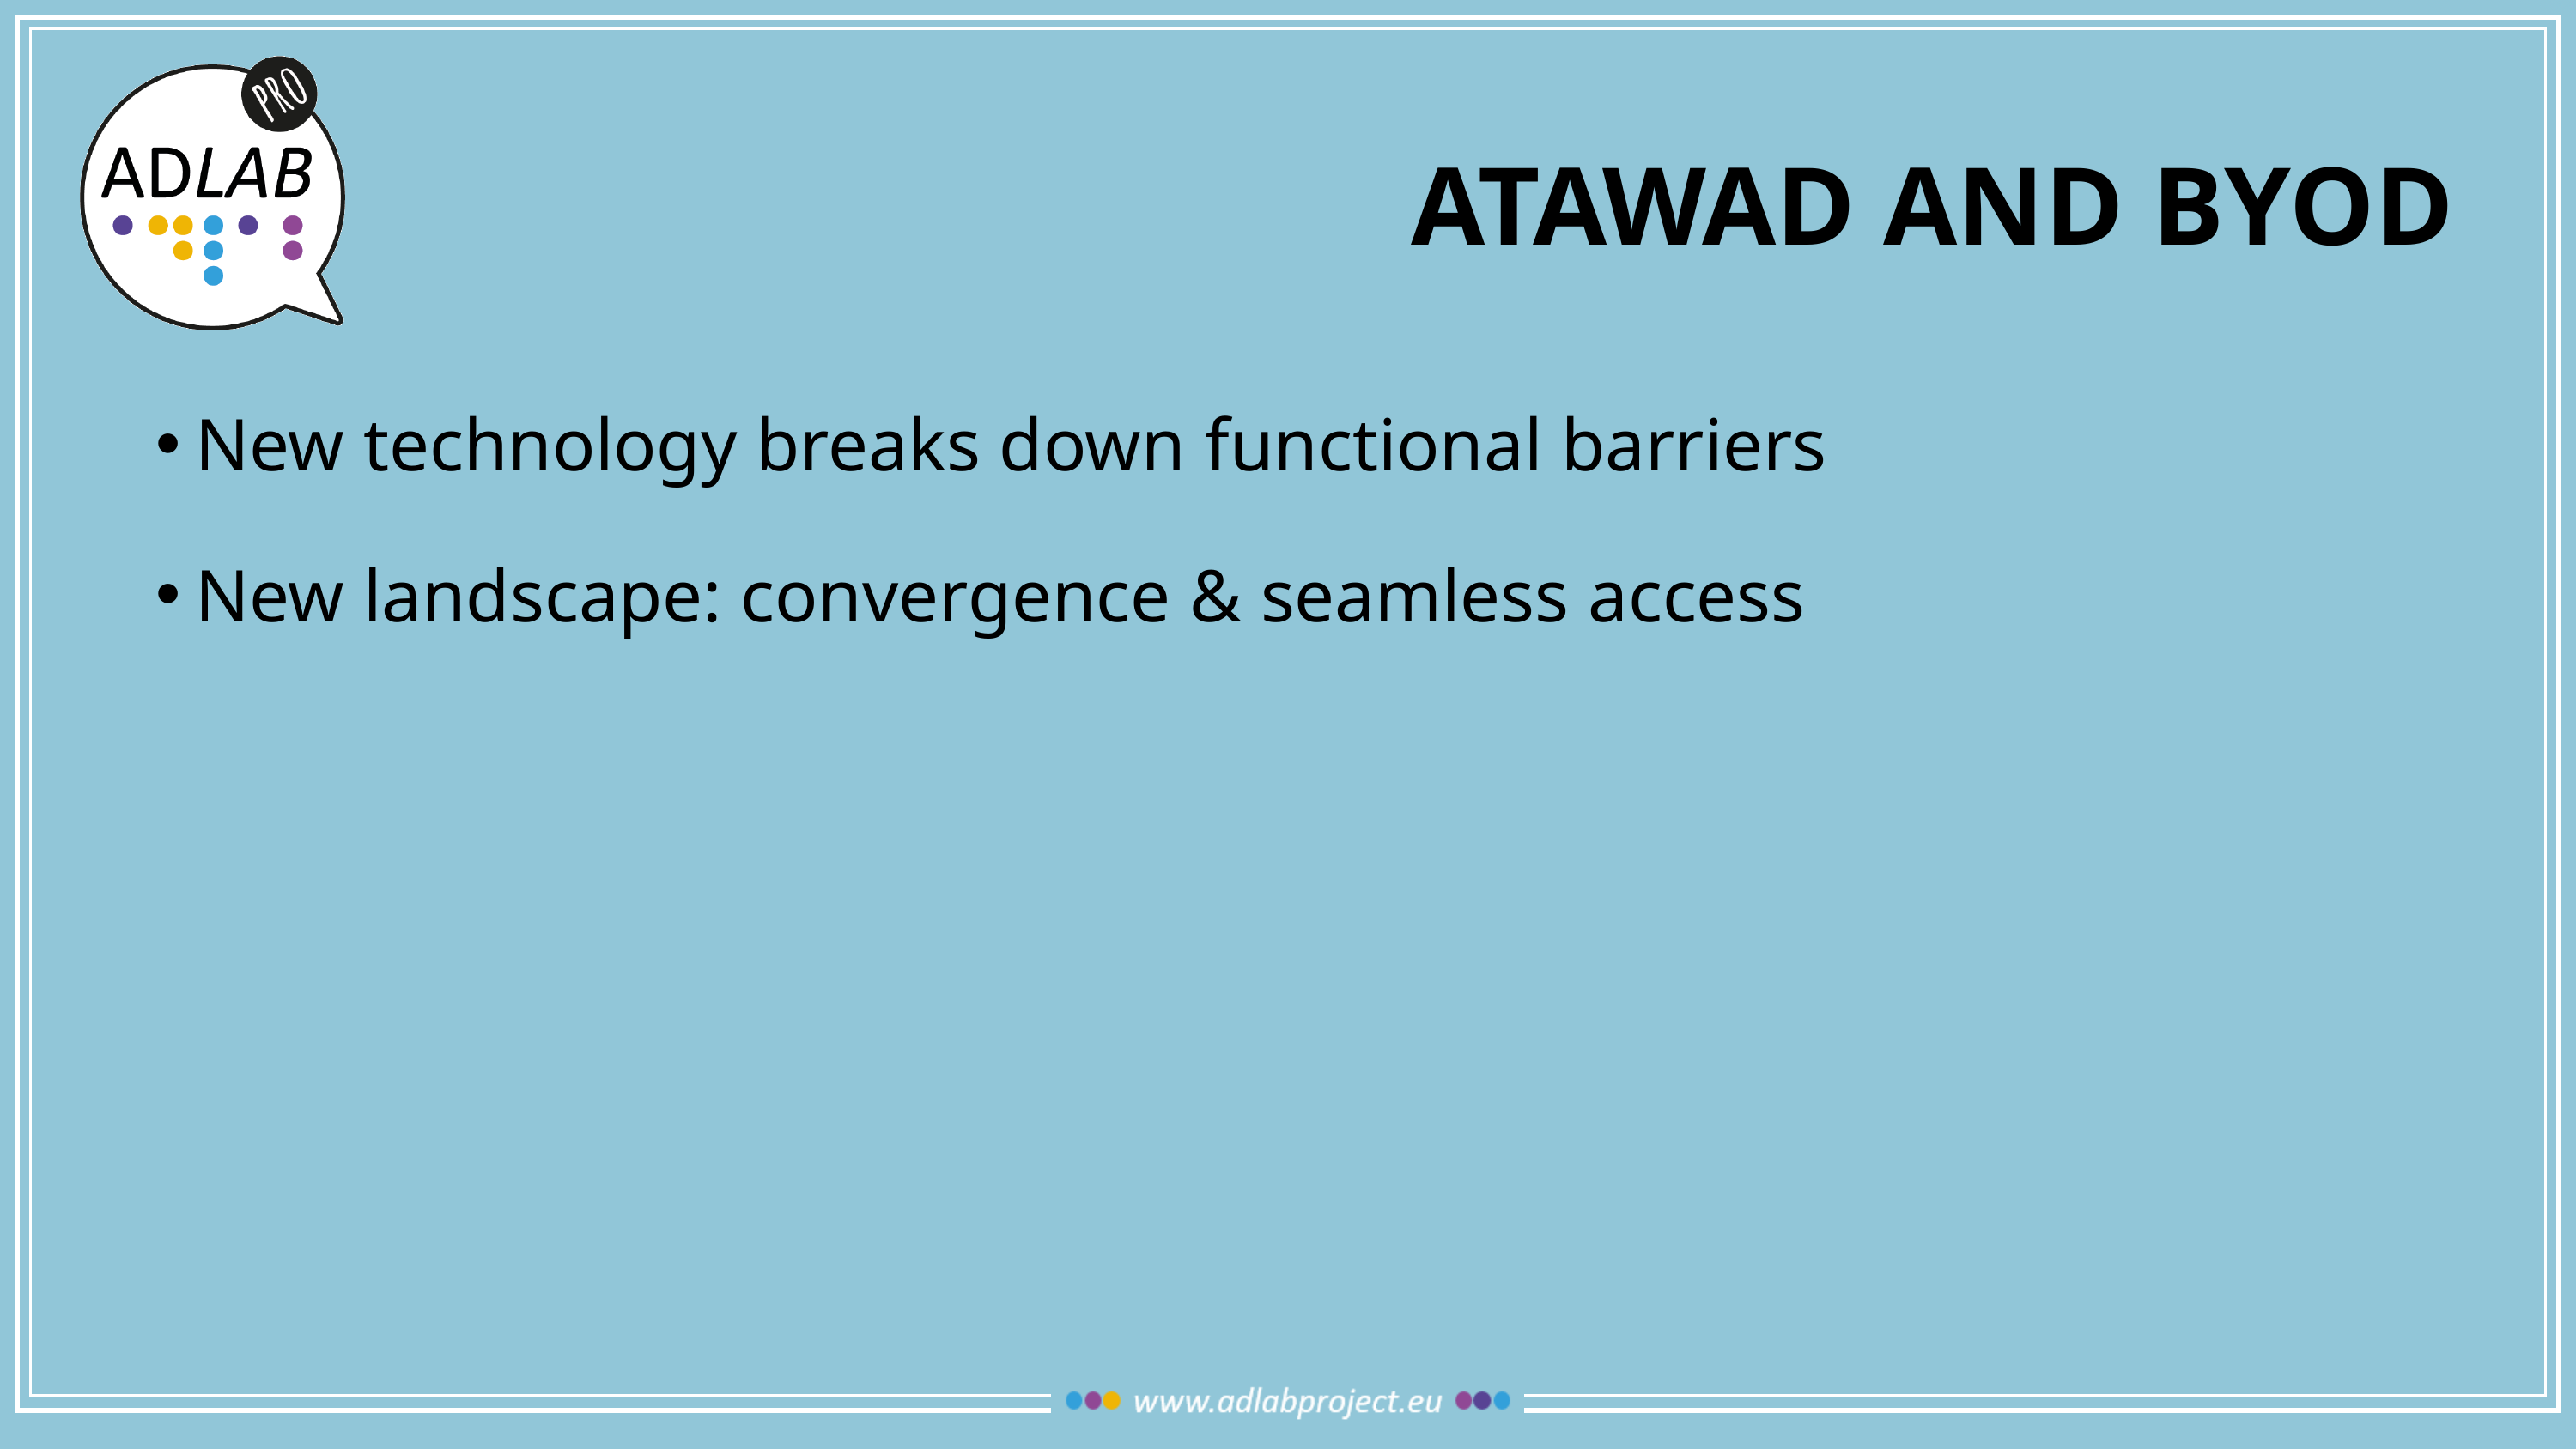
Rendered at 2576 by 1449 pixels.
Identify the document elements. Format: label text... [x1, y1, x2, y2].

list New technology breaks down functional barriers New landscape: convergence & seamless access [143, 350, 2467, 1056]
picture [72, 49, 353, 330]
title ATAWAD and BYOD [384, 70, 2467, 350]
picture [1051, 1378, 1524, 1429]
